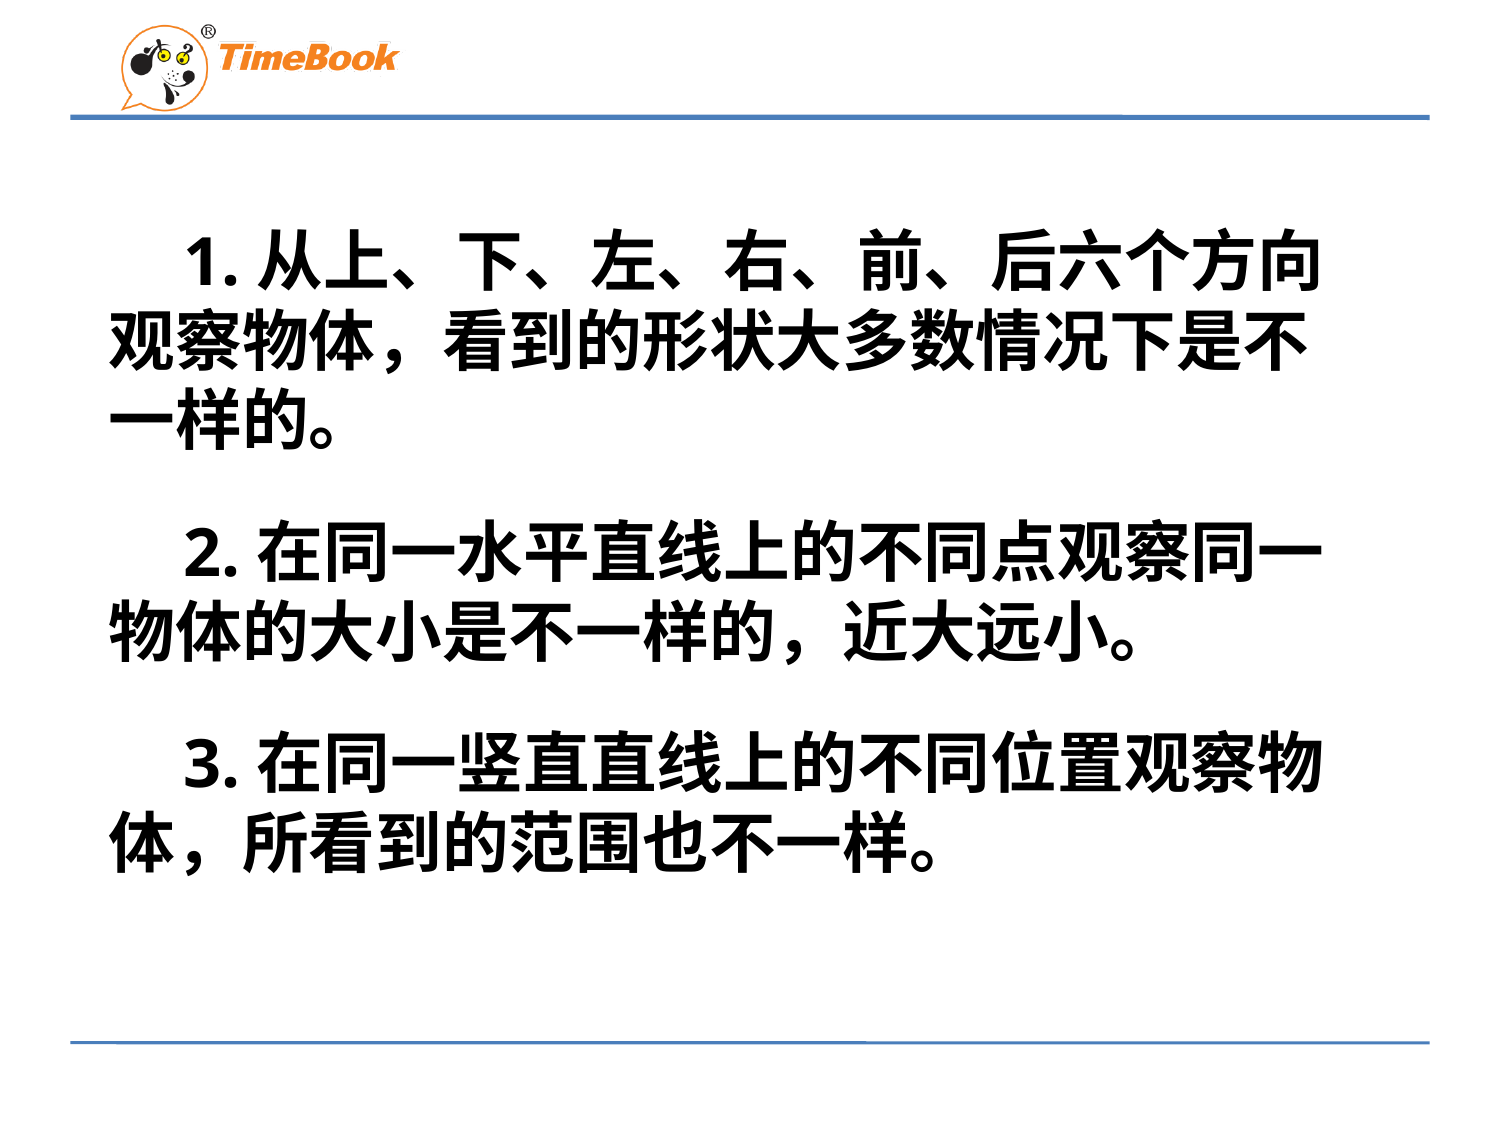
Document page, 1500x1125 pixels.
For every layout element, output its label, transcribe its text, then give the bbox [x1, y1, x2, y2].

picture [118, 22, 408, 113]
text_box 3.在同一竖直直线上的不同位置观察物体，所看到的范围也不一样。 [93, 713, 1348, 889]
text_box 1.从上、下、左、右、前、后六个方向观察物体，看到的形状大多数情况下是不一样的。 [93, 210, 1348, 466]
text_box 2.在同一水平直线上的不同点观察同一物体的大小是不一样的，近大远小。 [93, 502, 1348, 678]
